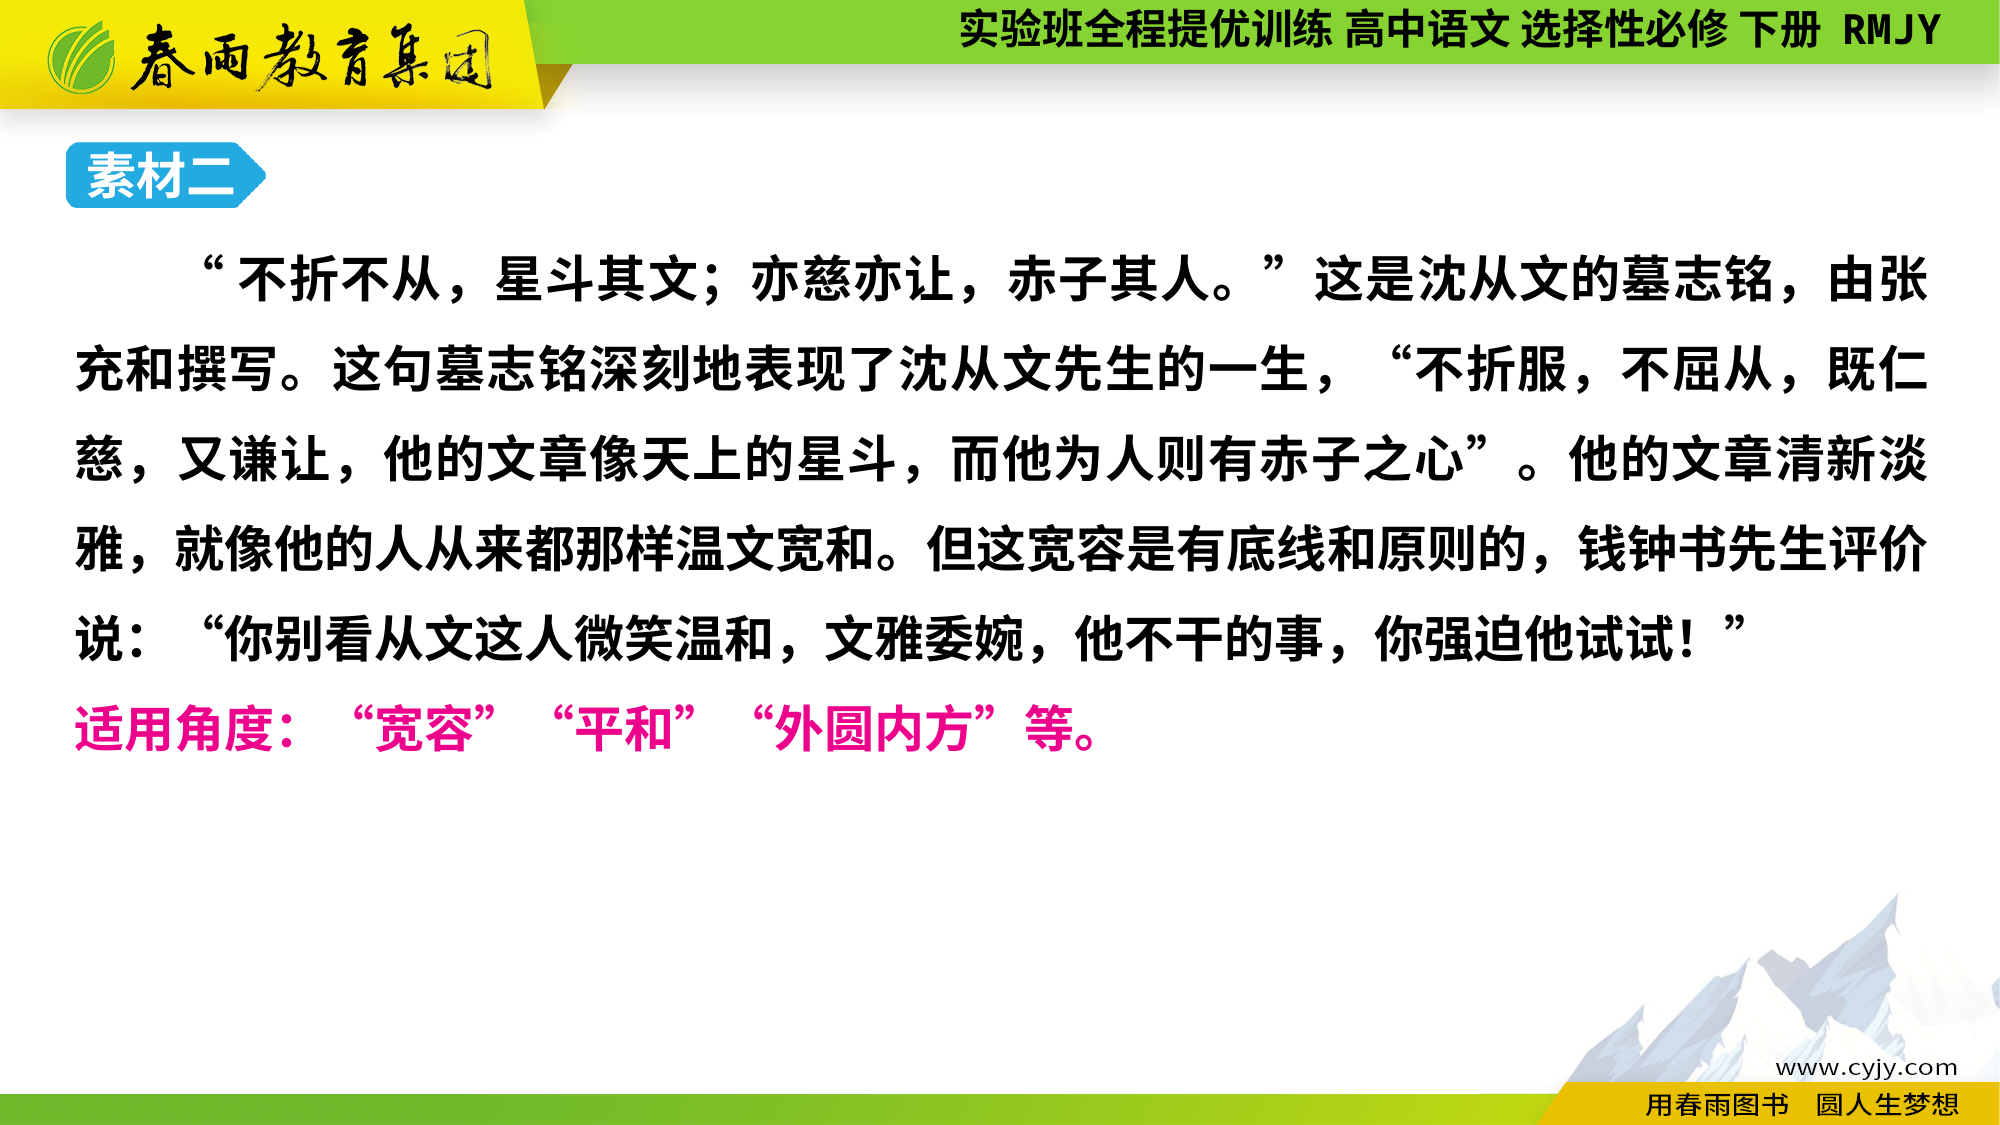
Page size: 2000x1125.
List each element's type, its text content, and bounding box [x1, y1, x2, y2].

picture [0, 0, 2000, 1125]
list “不折不从，星斗其文；亦慈亦让，赤子其人。”这是沈从文的墓志铭，由张充和撰写。这句墓志铭深刻地表现了沈从文先生的一生，“不折服，不屈从，既仁慈，又谦让，他的文章像天上的星斗，而他为人则有赤子之心”。他的文章清新淡雅，就像他的人从来都那样温文宽和。但这宽容是有底线和原则的，钱钟书先生评价说：“你别看从文这人微笑温和，文雅委婉，他不干的事，你强迫他试试！” 适用角度：“宽容”“平和”“外圆内方”等。 [59, 209, 1944, 771]
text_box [66, 136, 266, 214]
